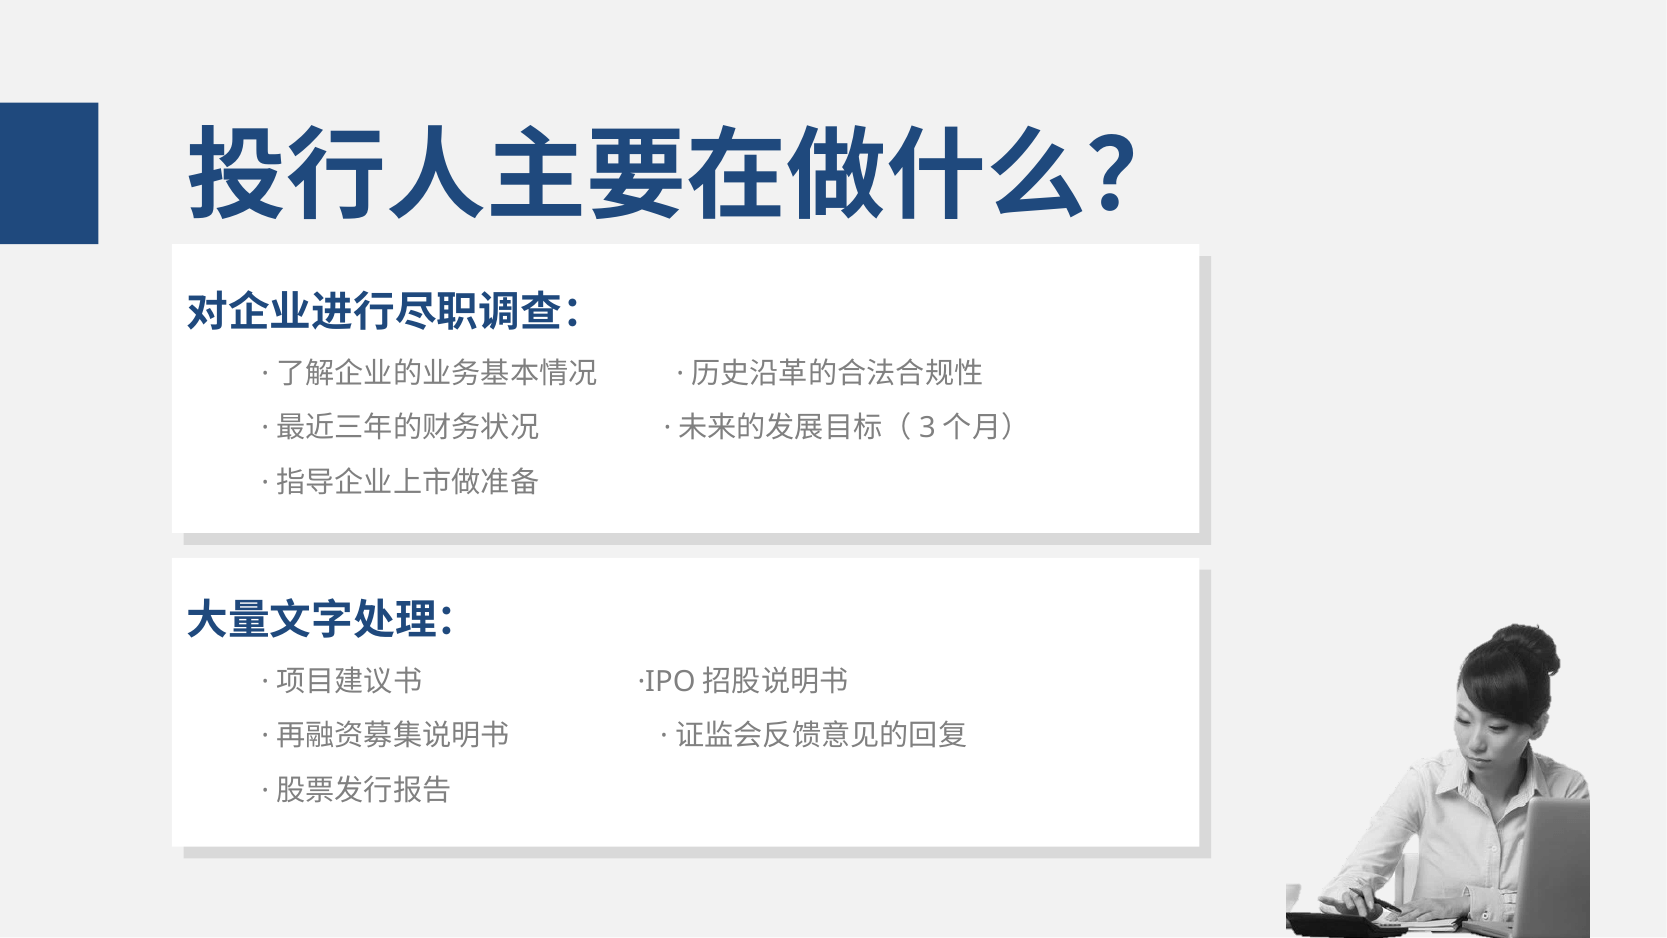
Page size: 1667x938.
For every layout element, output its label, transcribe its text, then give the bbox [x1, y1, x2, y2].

text_box 对企业进行尽职调查： ·了解企业的业务基本情况 ·历史沿革的合法合规性 ·最近三年的财务状况 ·未来的发展目标（3个月） ·指导企业上市做准备 [171, 267, 1164, 506]
text_box [182, 568, 1213, 861]
picture [1286, 605, 1590, 938]
text_box 投行人主要在做什么？ [171, 102, 1294, 238]
text_box 大量文字处理： ·项目建议书 ·IPO招股说明书 ·再融资募集说明书 ·证监会反馈意见的回复 ·股票发行报告 [171, 575, 1176, 814]
text_box [170, 242, 1202, 535]
text_box [182, 254, 1213, 547]
text_box [170, 556, 1202, 849]
